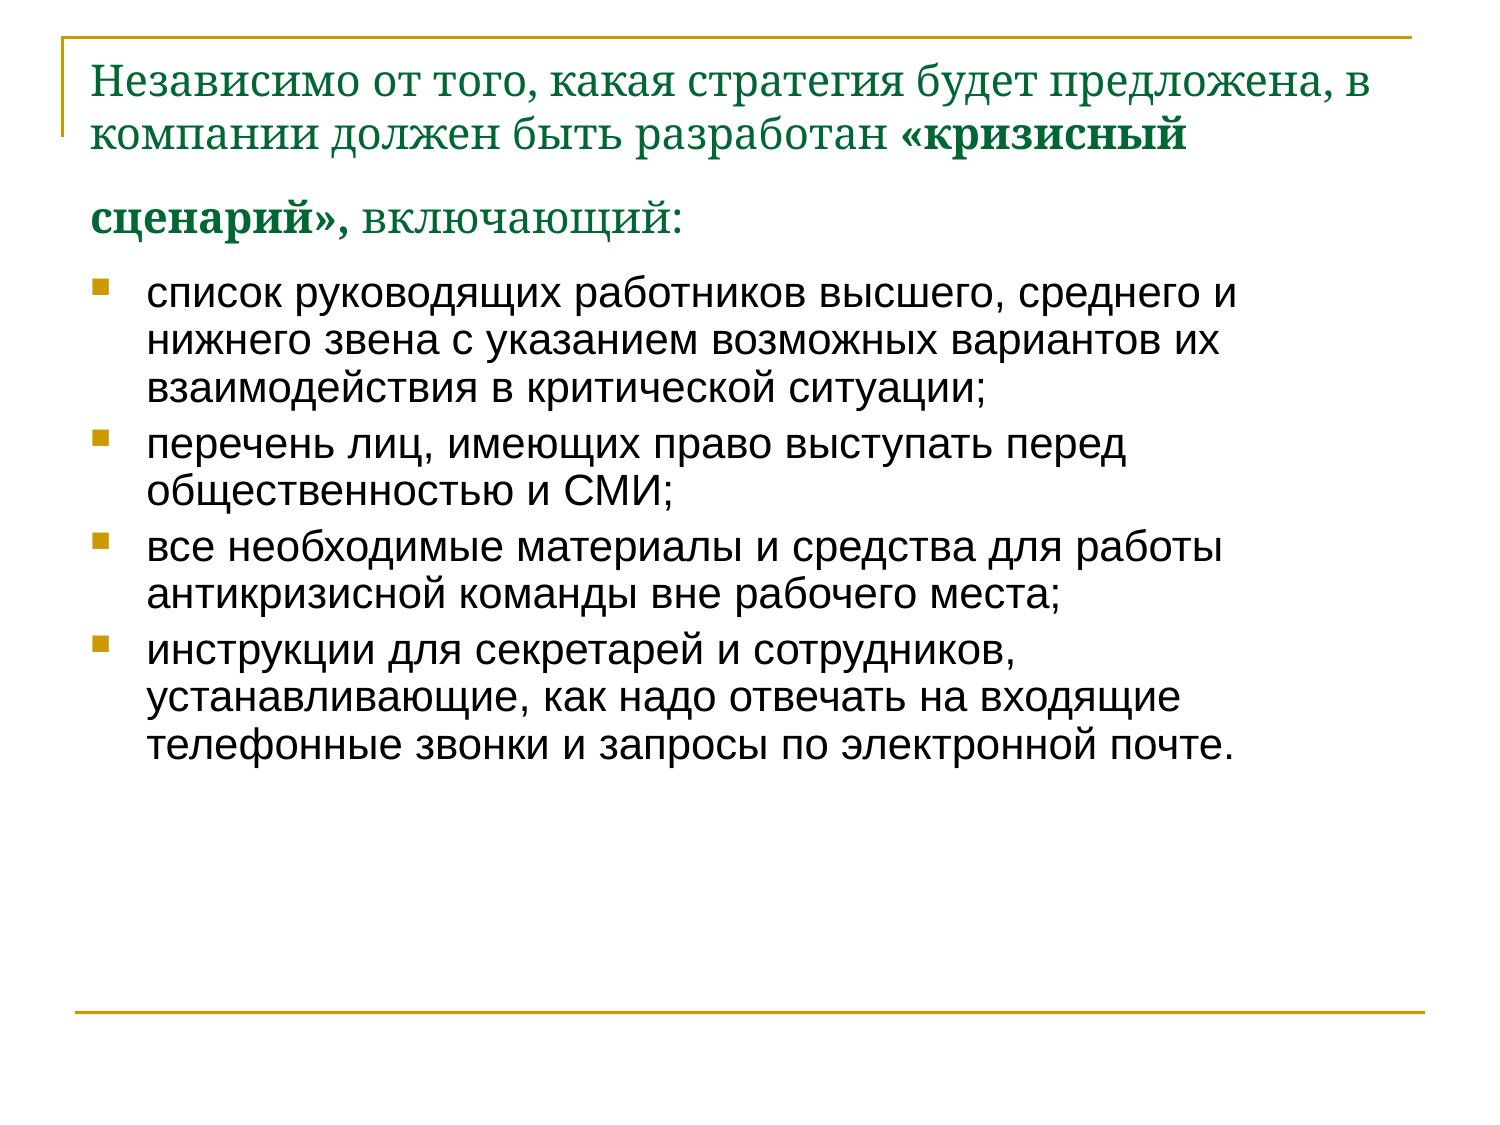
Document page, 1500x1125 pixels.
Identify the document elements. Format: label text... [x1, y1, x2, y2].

title Независимо от того, какая стратегия будет предложена, в компании должен быть разработан «кризисный сценарий», включающий: [74, 45, 1426, 233]
list список руководящих работников высшего, среднего и нижнего звена с указанием возможных вариантов их взаимодействия в критической ситуации; перечень лиц, имеющих право выступать перед общественностью и СМИ; все необходимые материалы и средства для работы антикризисной команды вне рабочего места; инструкции для секретарей и сотрудников, устанавливающие, как надо отвечать на входящие телефонные звонки и запросы по электронной почте. [74, 262, 1426, 1006]
